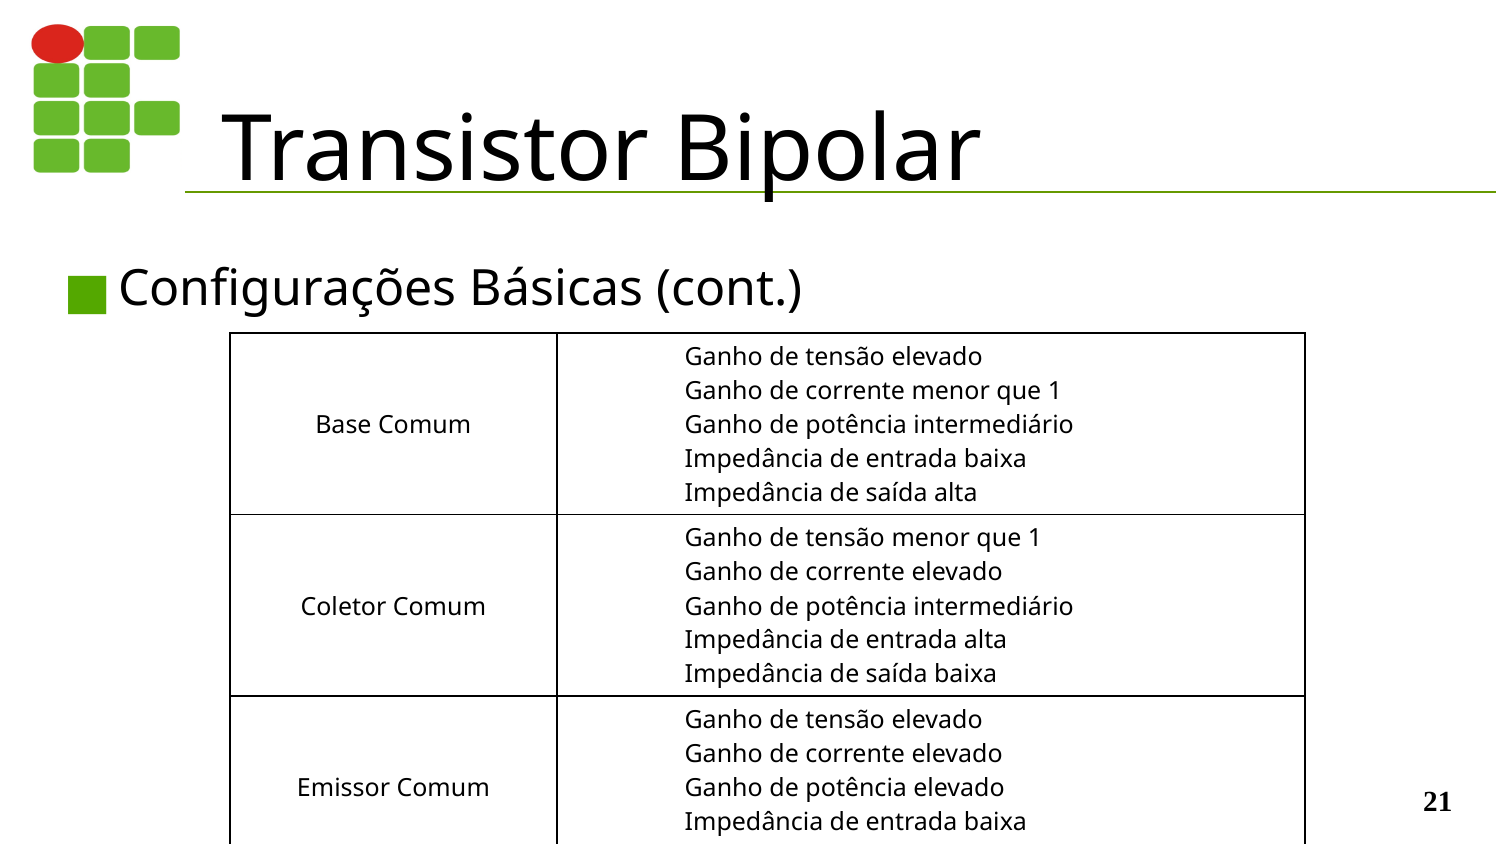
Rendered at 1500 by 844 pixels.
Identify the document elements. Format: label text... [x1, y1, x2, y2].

table_header Base Comum [231, 334, 556, 514]
list Configurações Básicas (cont.) [46, 248, 1469, 774]
table_cell Coletor Comum [231, 515, 556, 695]
table_cell Ganho de tensão elevado Ganho de corrente elevado Ganho de potência elevado Impedância de entrada baixa Impedância de saída alta [558, 697, 1304, 844]
picture [29, 23, 182, 174]
table_cell Ganho de tensão menor que 1 Ganho de corrente elevado Ganho de potência intermediário Impedância de entrada alta Impedância de saída baixa [558, 515, 1304, 695]
table_cell Emissor Comum [231, 697, 556, 844]
title Transistor Bipolar [206, 26, 1468, 207]
table_header Ganho de tensão elevado Ganho de corrente menor que 1 Ganho de potência intermediário Impedância de entrada baixa Impedância de saída alta [558, 334, 1304, 514]
text_box ‹#› [1306, 774, 1468, 825]
